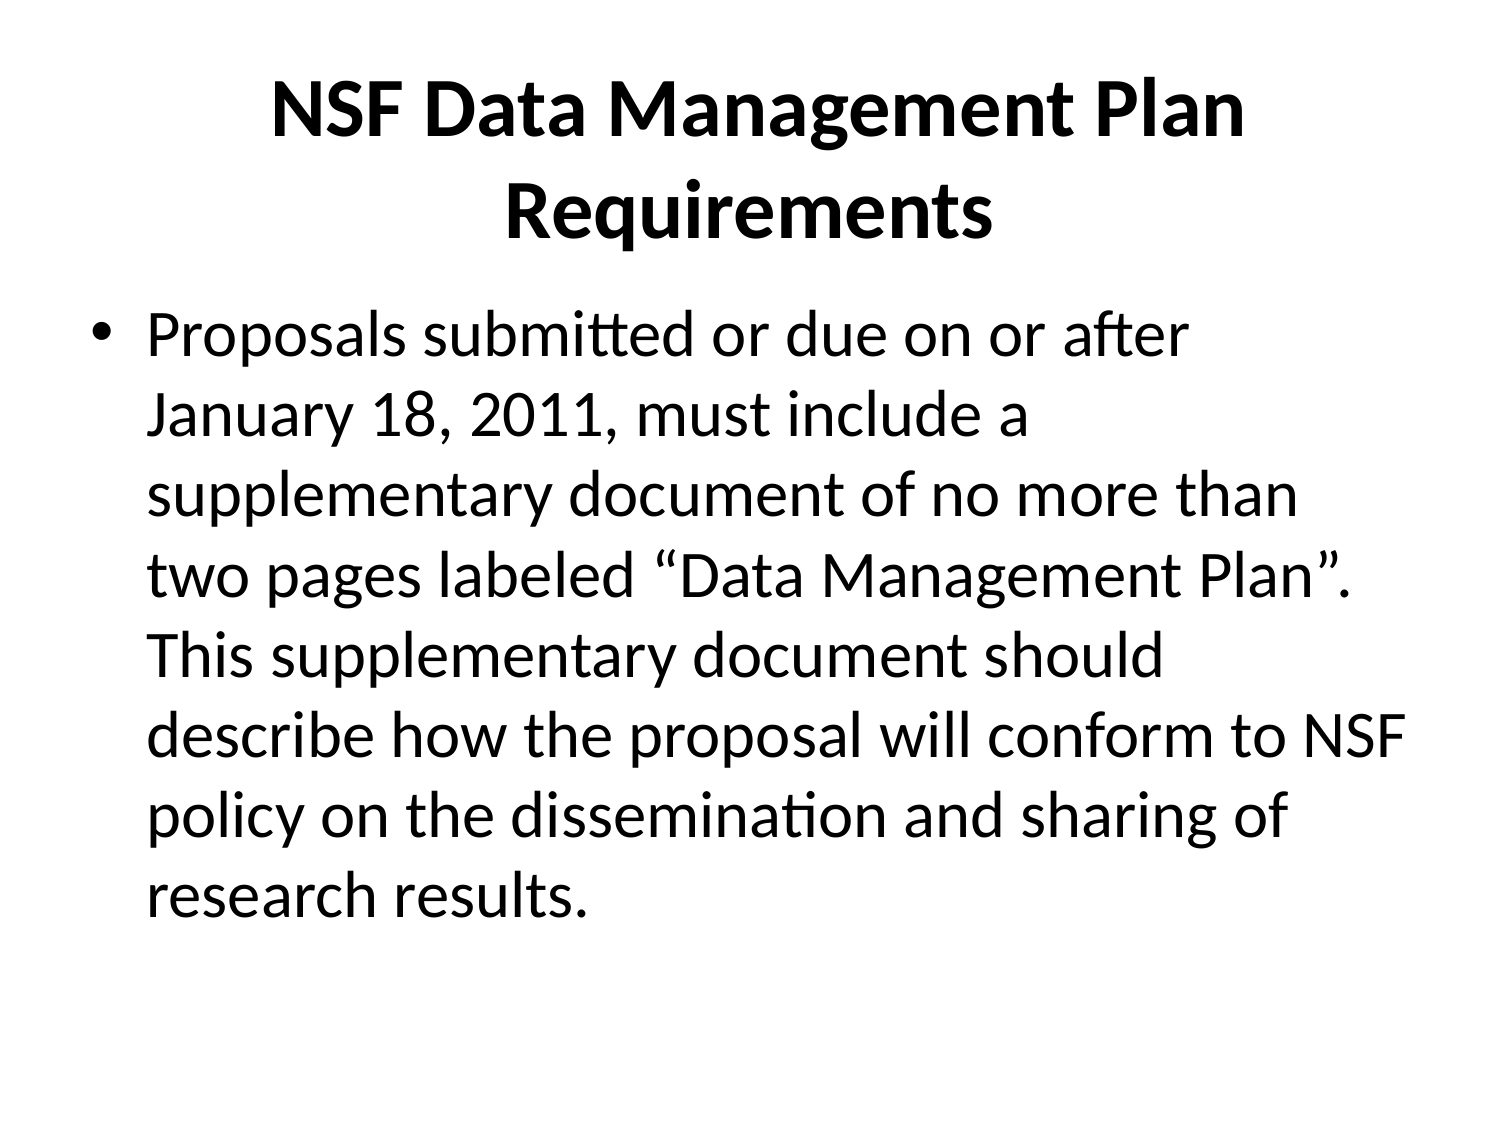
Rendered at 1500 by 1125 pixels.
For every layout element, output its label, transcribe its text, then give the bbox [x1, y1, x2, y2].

list Proposals submitted or due on or after January 18, 2011, must include a supplementary document of no more than two pages labeled “Data Management Plan”. This supplementary document should describe how the proposal will conform to NSF policy on the dissemination and sharing of research results. [75, 282, 1425, 1025]
title NSF Data Management Plan Requirements [75, 45, 1425, 263]
